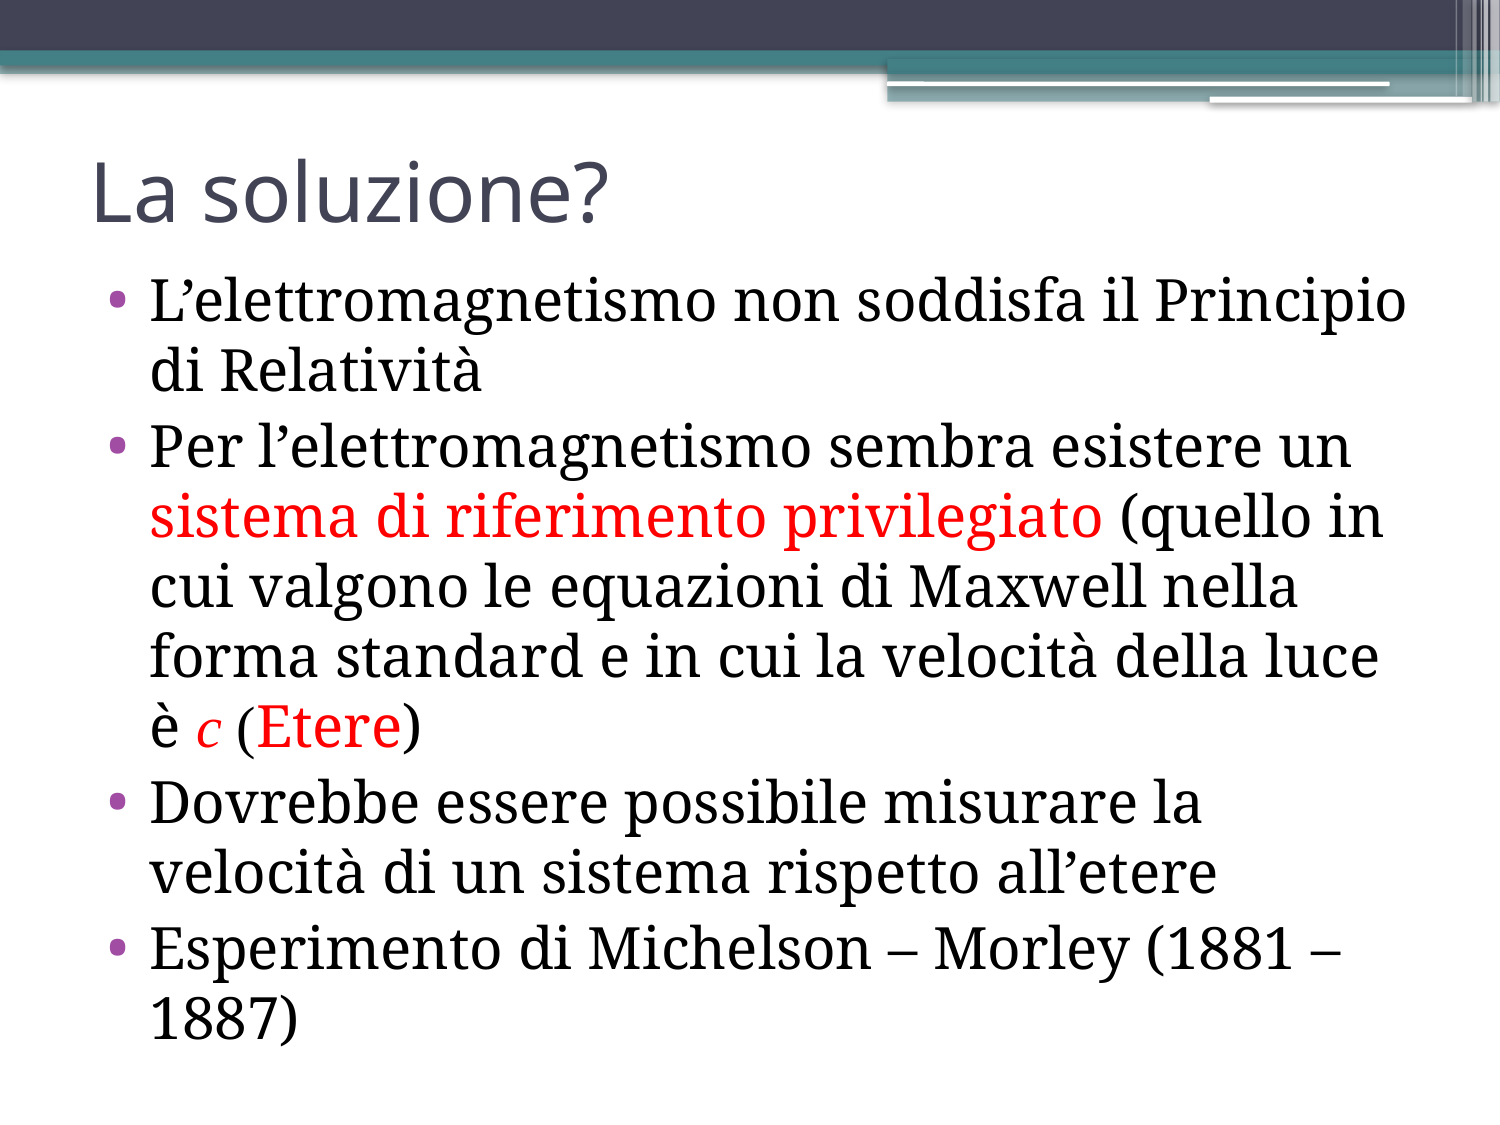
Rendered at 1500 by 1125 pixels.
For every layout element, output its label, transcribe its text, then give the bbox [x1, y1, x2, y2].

title La soluzione? [75, 101, 1425, 255]
list L’elettromagnetismo non soddisfa il Principio di Relatività Per l’elettromagnetismo sembra esistere un sistema di riferimento privilegiato (quello in cui valgono le equazioni di Maxwell nella forma standard e in cui la velocità della luce è c (Etere) Dovrebbe essere possibile misurare la velocità di un sistema rispetto all’etere Esperimento di Michelson – Morley (1881 – 1887) [75, 255, 1425, 1035]
